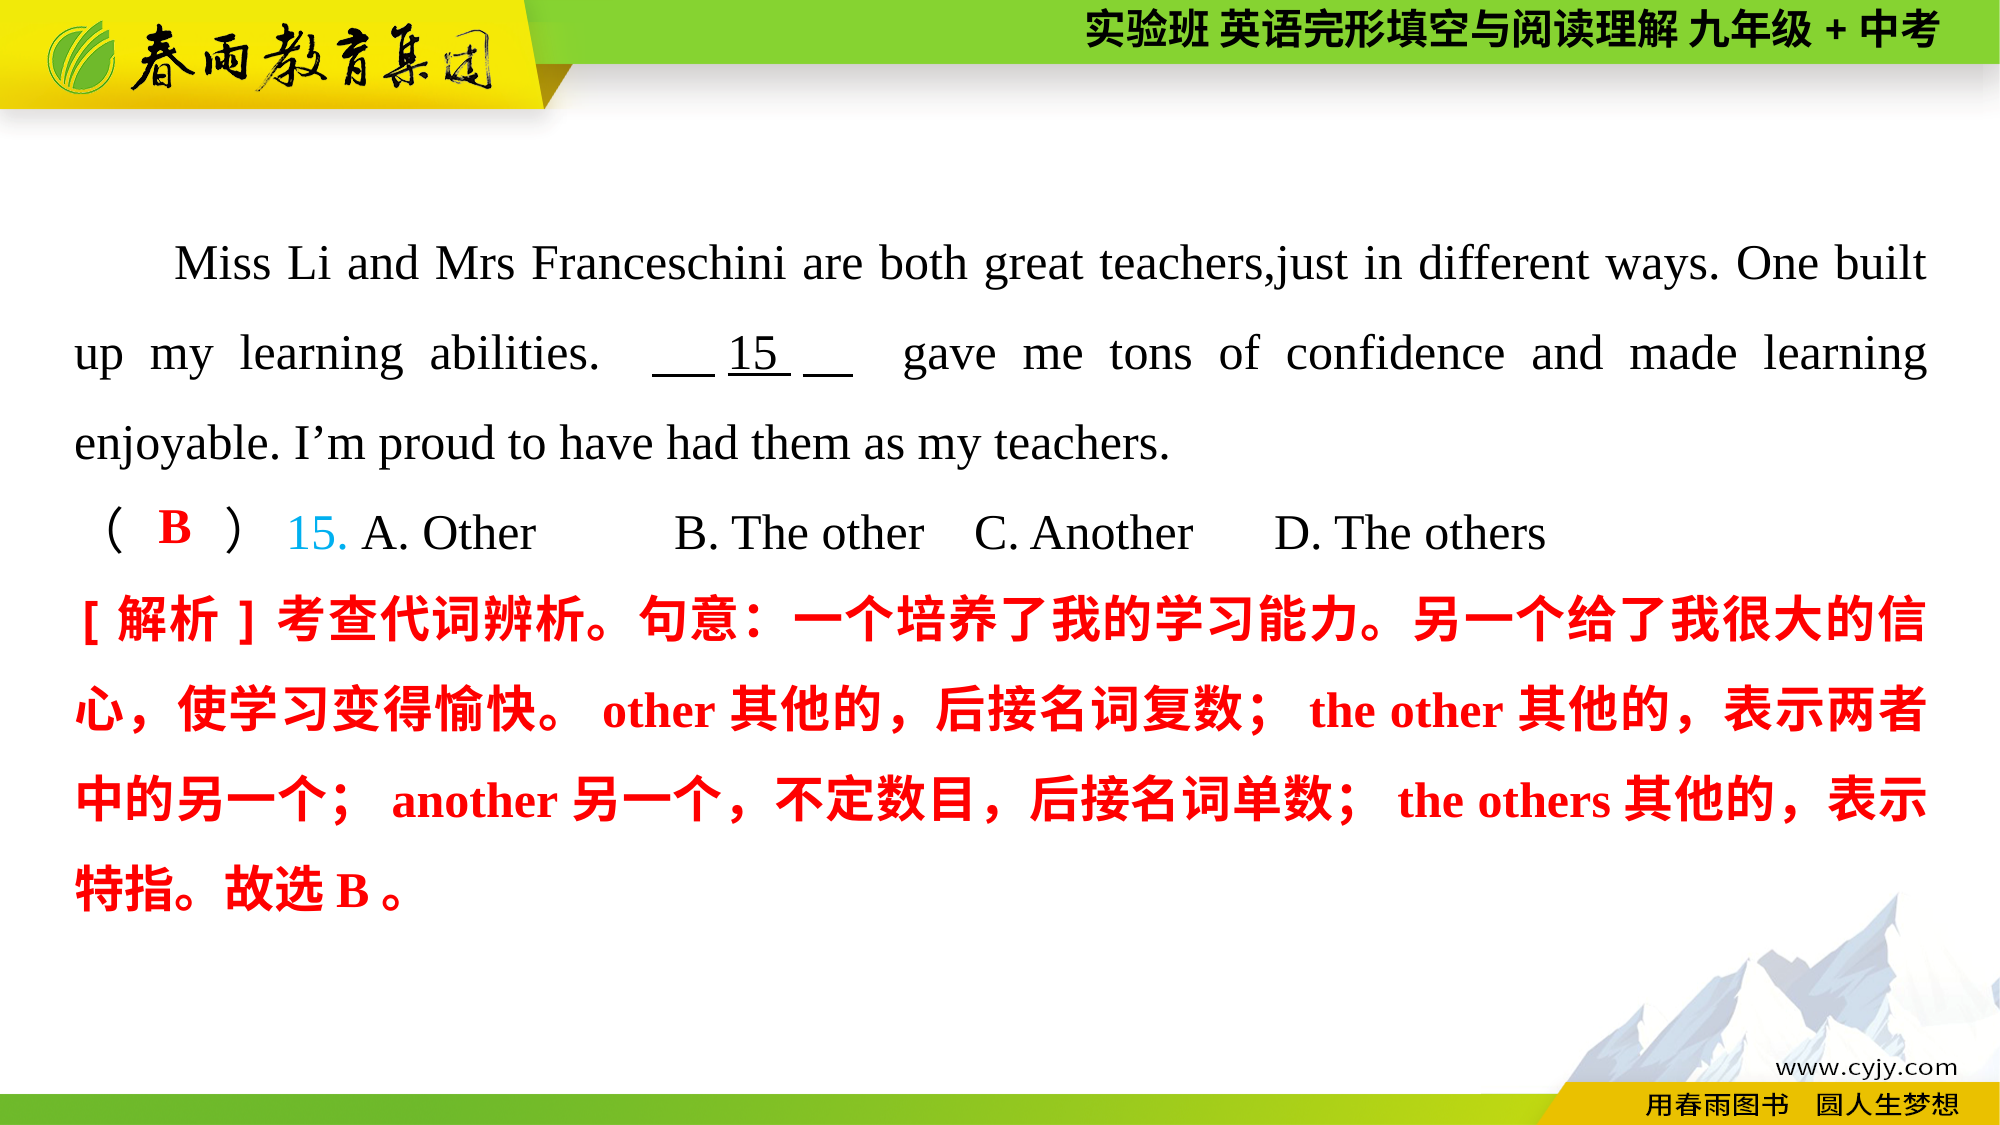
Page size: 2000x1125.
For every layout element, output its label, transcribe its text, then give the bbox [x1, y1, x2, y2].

text_box [解析]考查代词辨析。句意：一个培养了我的学习能力。另一个给了我很大的信心，使学习变得愉快。other其他的，后接名词复数；the other其他的，表示两者中的另一个；another另一个，不定数目，后接名词单数；the others其他的，表示特指。故选B。 [59, 568, 1944, 925]
text_box （ ）15. A. Other B. The other C. Another D. The others [59, 480, 1944, 568]
list Miss Li and Mrs Franceschini are both great teachers,just in different ways. One built up my learning abilities. 15 gave me tons of confidence and made learning enjoyable. I’m proud to have had them as my teachers. [59, 192, 1944, 480]
picture [0, 0, 2000, 1125]
text_box B [143, 485, 207, 561]
